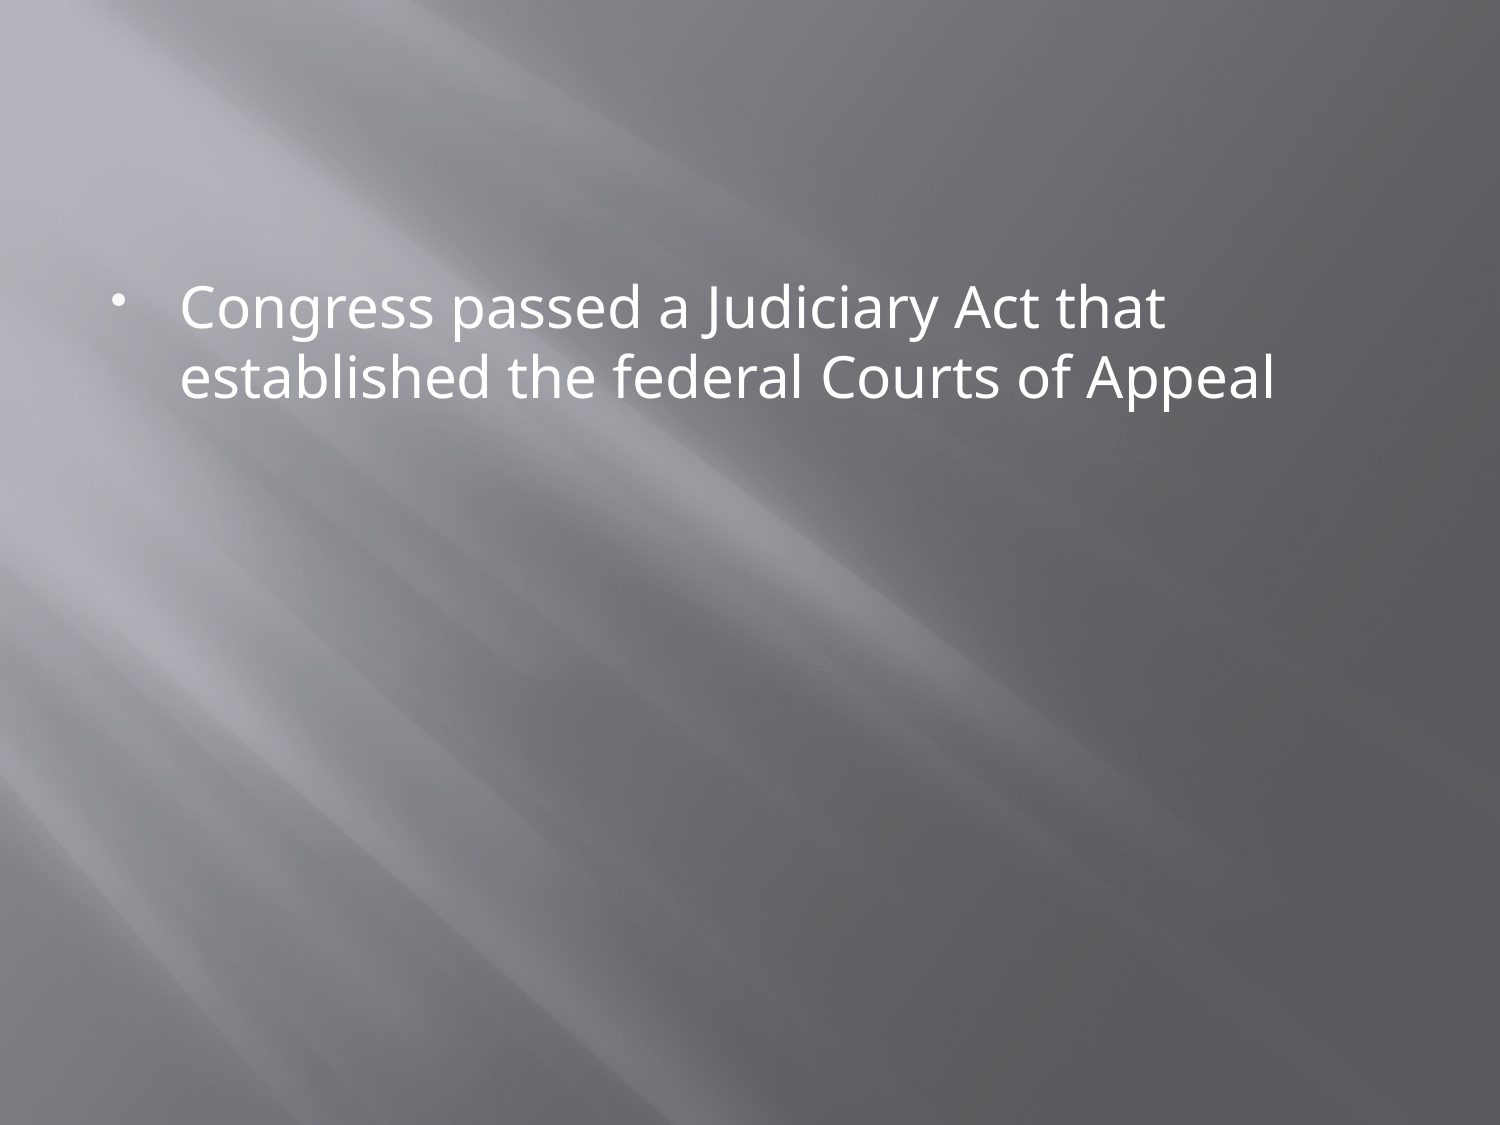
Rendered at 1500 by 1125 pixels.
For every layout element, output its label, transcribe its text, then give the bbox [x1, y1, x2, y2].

list Congress passed a Judiciary Act that established the federal Courts of Appeal [75, 262, 1425, 1035]
